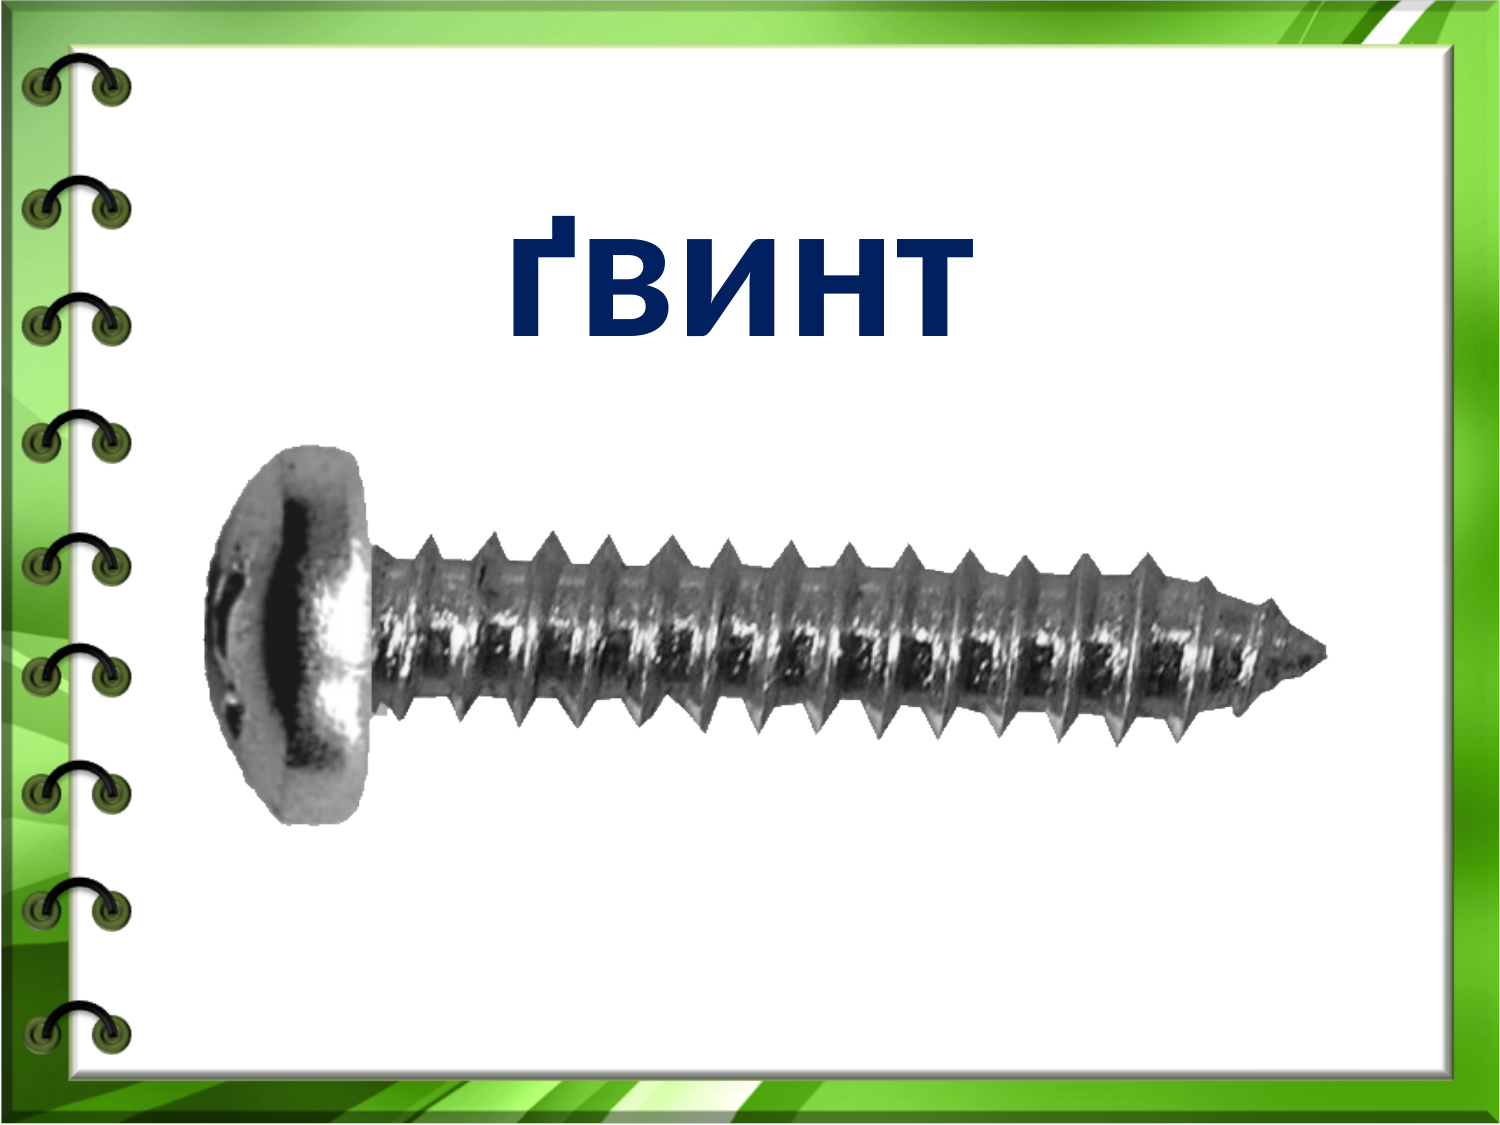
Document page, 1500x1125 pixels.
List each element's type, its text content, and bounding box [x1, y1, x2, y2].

picture [0, 0, 1500, 1125]
text_box [25, 0, 907, 120]
text_box ґвинт [488, 128, 1011, 384]
